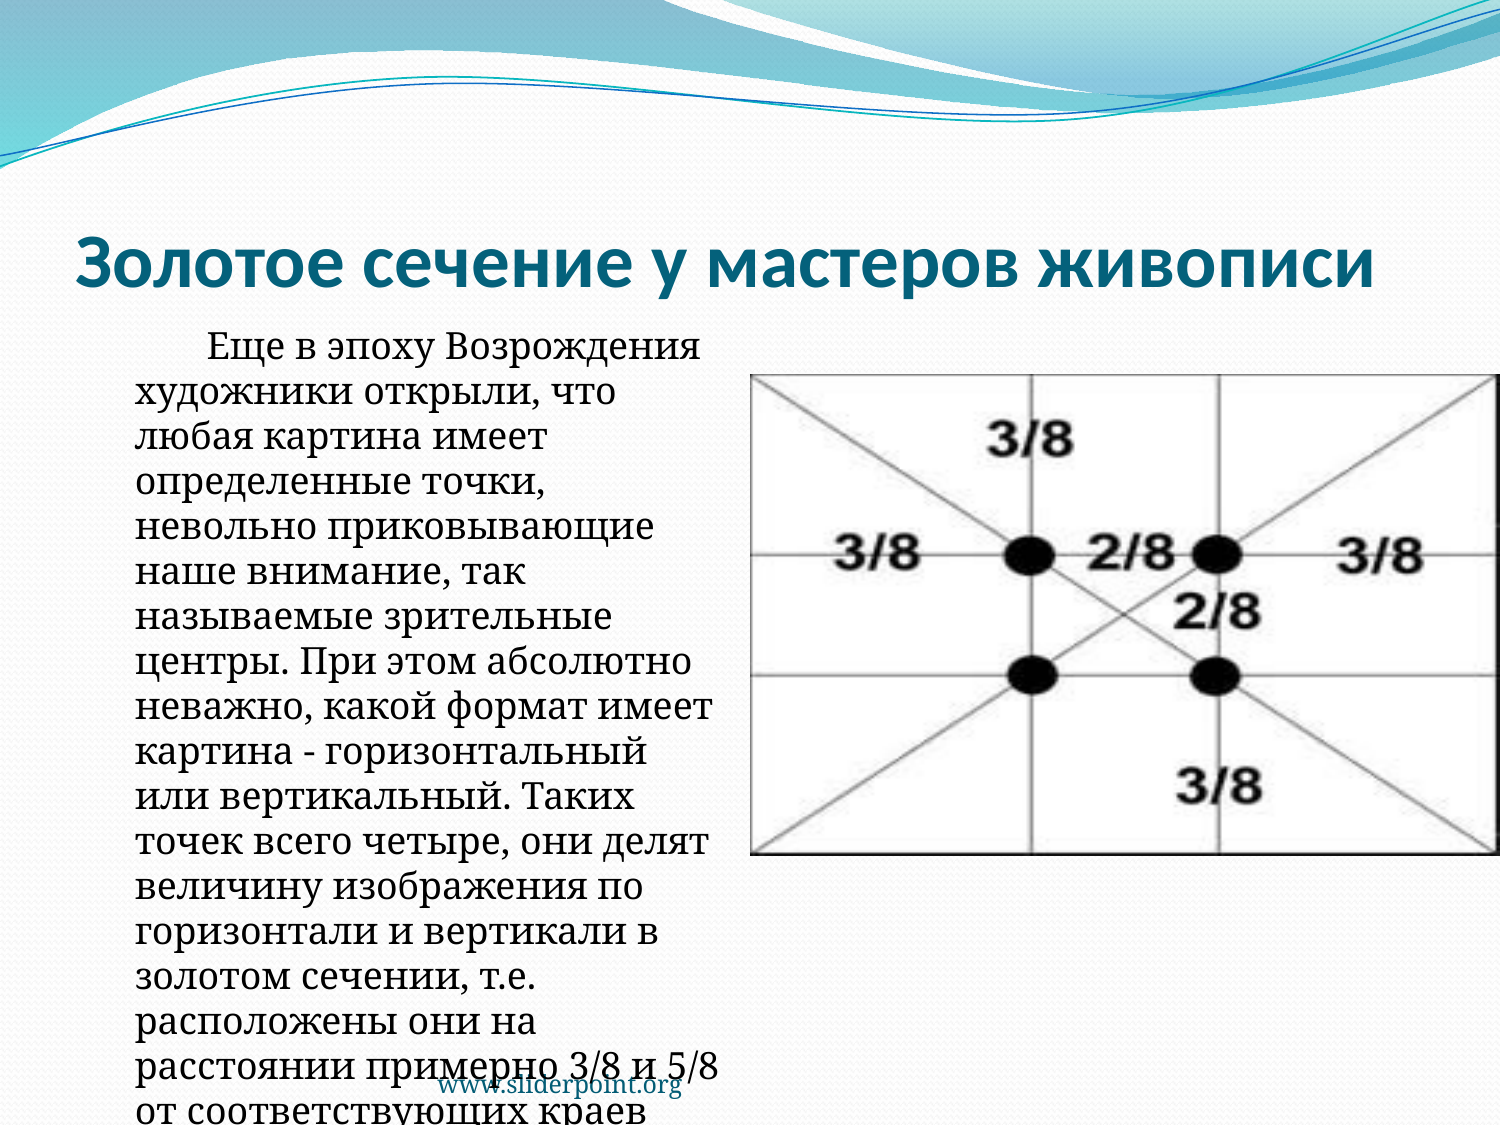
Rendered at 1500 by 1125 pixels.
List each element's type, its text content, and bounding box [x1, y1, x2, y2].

list Еще в эпоху Возрождения художники открыли, что любая картина имеет определенные точки, невольно приковывающие наше внимание, так называемые зрительные центры. При этом абсолютно неважно, какой формат имеет картина - горизонтальный или вертикальный. Таких точек всего четыре, они делят величину изображения по горизонтали и вертикали в золотом сечении, т.е. расположены они на расстоянии примерно 3/8 и 5/8 от соответствующих краев плоскости [75, 314, 738, 1043]
title Золотое сечение у мастеров живописи [75, 115, 1425, 303]
footer www.sliderpoint.org [437, 1042, 988, 1103]
picture [749, 374, 1500, 856]
